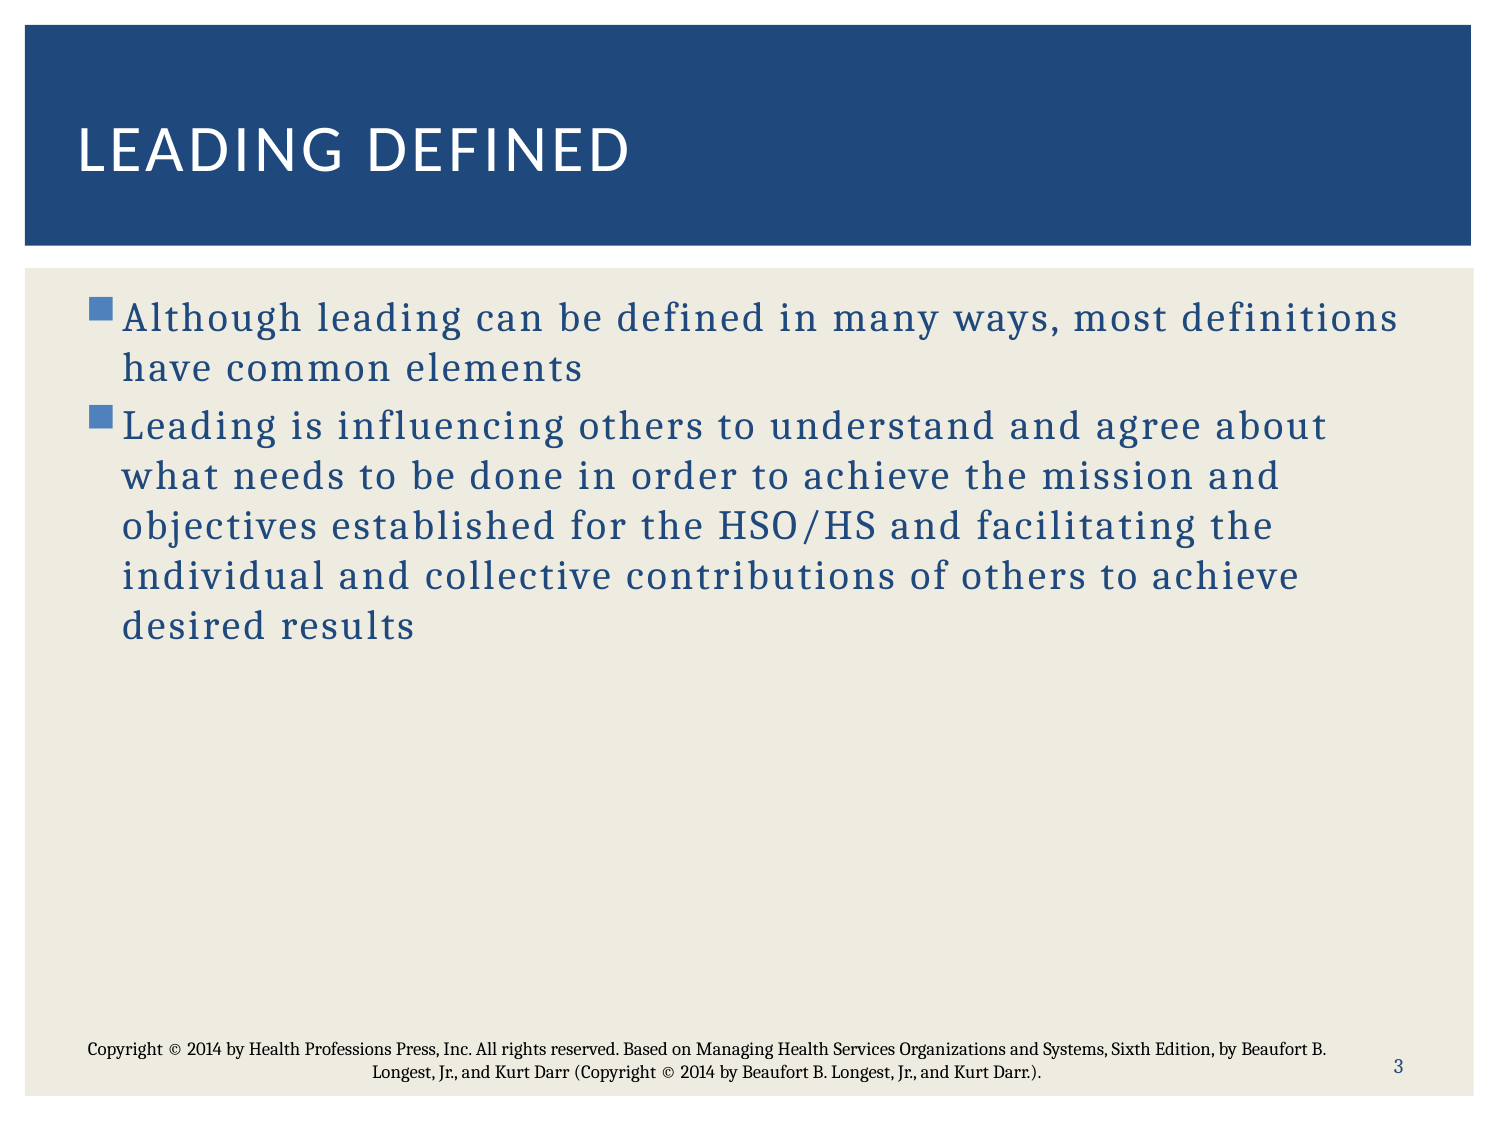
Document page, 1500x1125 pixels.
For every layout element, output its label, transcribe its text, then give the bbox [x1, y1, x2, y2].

slide_number 3 [1349, 1041, 1448, 1089]
title Leading defined [62, 58, 1438, 232]
list Although leading can be defined in many ways, most definitions have common elements Leading is influencing others to understand and agree about what needs to be done in order to achieve the mission and objectives established for the HSO/HS and facilitating the individual and collective contributions of others to achieve desired results [62, 281, 1442, 1005]
